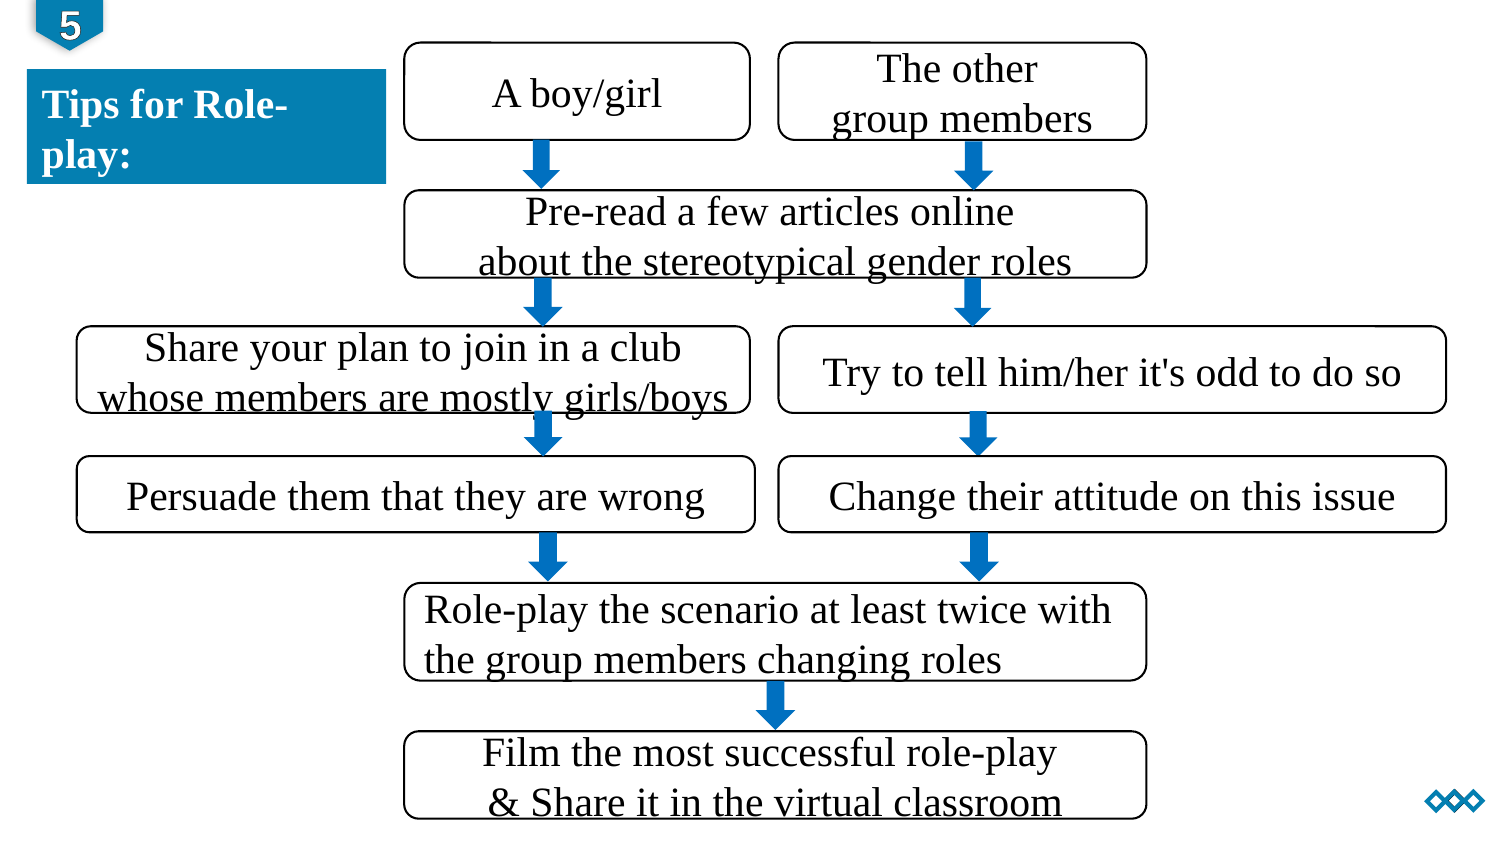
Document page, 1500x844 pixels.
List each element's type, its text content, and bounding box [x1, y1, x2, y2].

text_box [969, 415, 988, 451]
text_box Share your plan to join in a club whose members are mostly girls/boys [75, 325, 751, 414]
text_box [533, 414, 553, 451]
text_box The other group members [777, 41, 1148, 141]
text_box Tips for Role-play: [26, 69, 387, 184]
text_box Change their attitude on this issue [777, 455, 1448, 534]
text_box [532, 143, 550, 183]
text_box Try to tell him/her it's odd to do so [777, 325, 1448, 414]
text_box Role-play the scenario at least twice with the group members changing roles [403, 581, 1148, 682]
text_box 5 [27, 0, 114, 56]
text_box [538, 536, 558, 576]
text_box Film the most successful role-play & Share it in the virtual classroom [403, 730, 1148, 820]
text_box [963, 145, 984, 185]
text_box A boy/girl [403, 41, 751, 141]
text_box [963, 281, 982, 321]
text_box [765, 685, 786, 725]
text_box Pre-read a few articles online about the stereotypical gender roles [403, 189, 1148, 279]
text_box [969, 536, 989, 576]
text_box Persuade them that they are wrong [75, 455, 756, 534]
text_box [533, 281, 553, 321]
